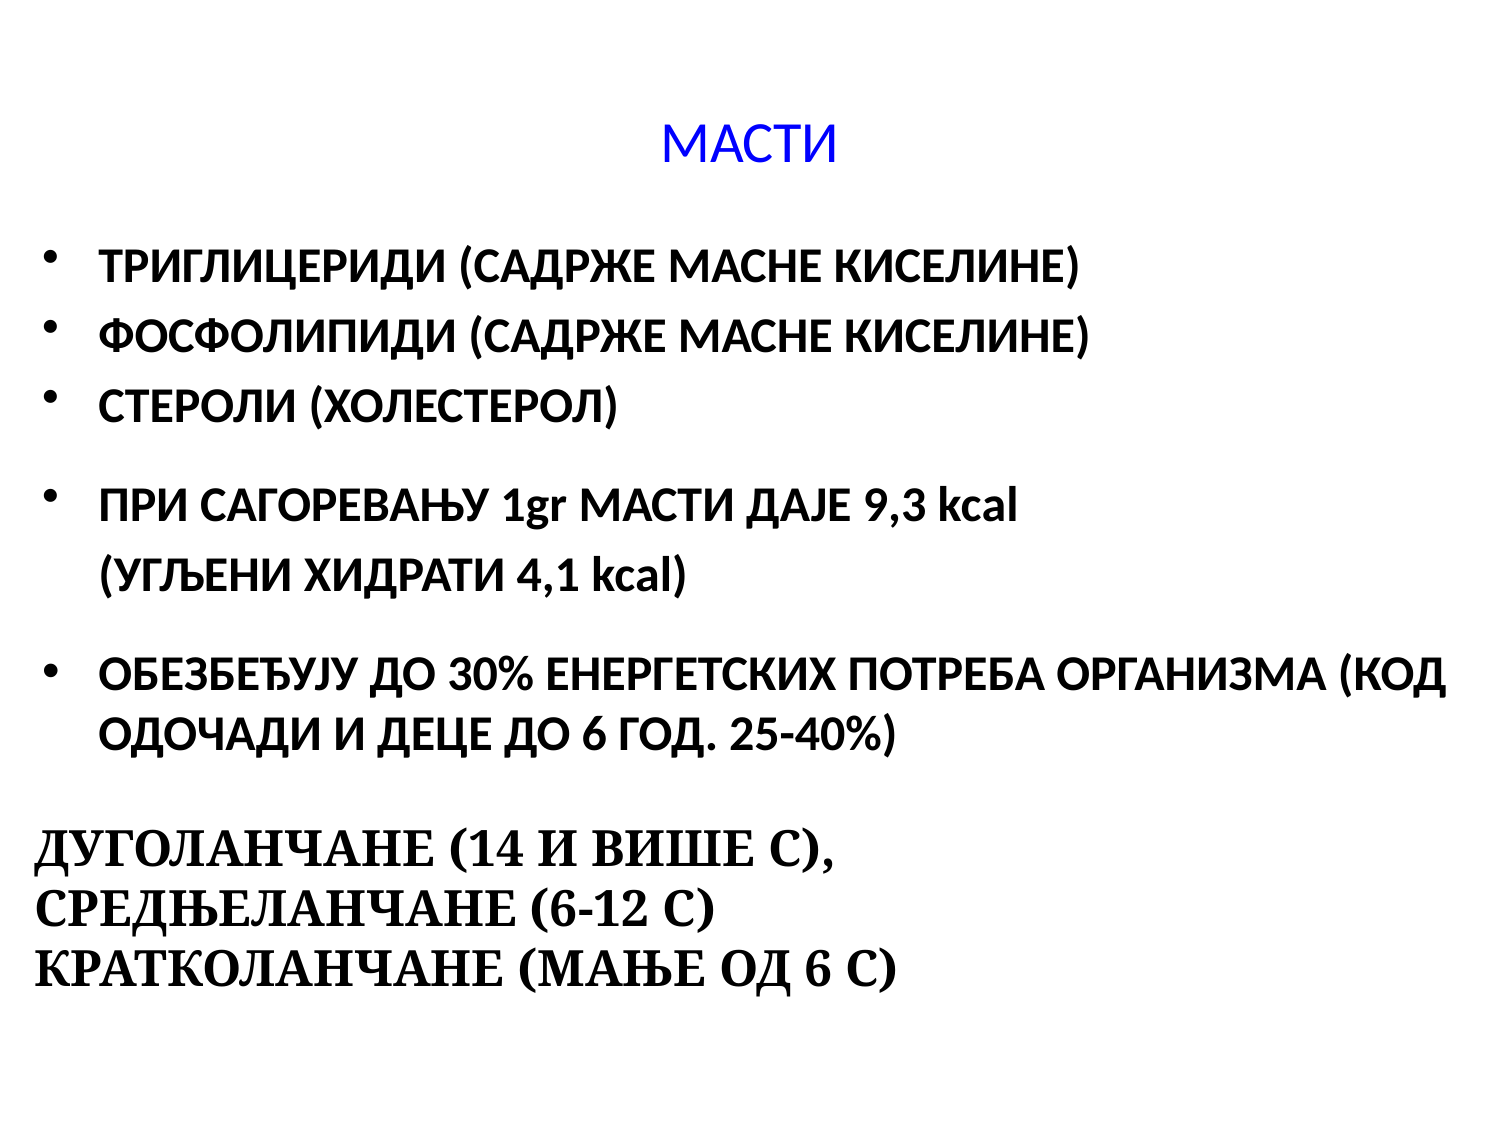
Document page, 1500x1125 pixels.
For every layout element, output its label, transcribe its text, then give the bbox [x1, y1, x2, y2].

list ТРИГЛИЦЕРИДИ (САДРЖЕ МАСНЕ КИСЕЛИНЕ) ФОСФОЛИПИДИ (САДРЖЕ МАСНЕ КИСЕЛИНЕ) СТЕРОЛИ (ХОЛЕСТЕРОЛ) ПРИ САГОРЕВАЊУ 1gr МАСТИ ДАЈЕ 9,3 kcal (УГЉЕНИ ХИДРАТИ 4,1 kcal) ОБЕЗБЕЂУЈУ ДО 30% ЕНЕРГЕТСКИХ ПОТРЕБА ОРГАНИЗМА (КОД ОДОЧАДИ И ДЕЦЕ ДО 6 ГОД. 25-40%) [27, 224, 1488, 875]
title МАСТИ [75, 45, 1425, 224]
text_box ДУГОЛАНЧАНЕ (14 И ВИШЕ C), СРЕДЊЕЛАНЧАНЕ (6-12 C) КРАТКОЛАНЧАНЕ (МАЊЕ ОД 6 C) [19, 808, 1436, 1004]
